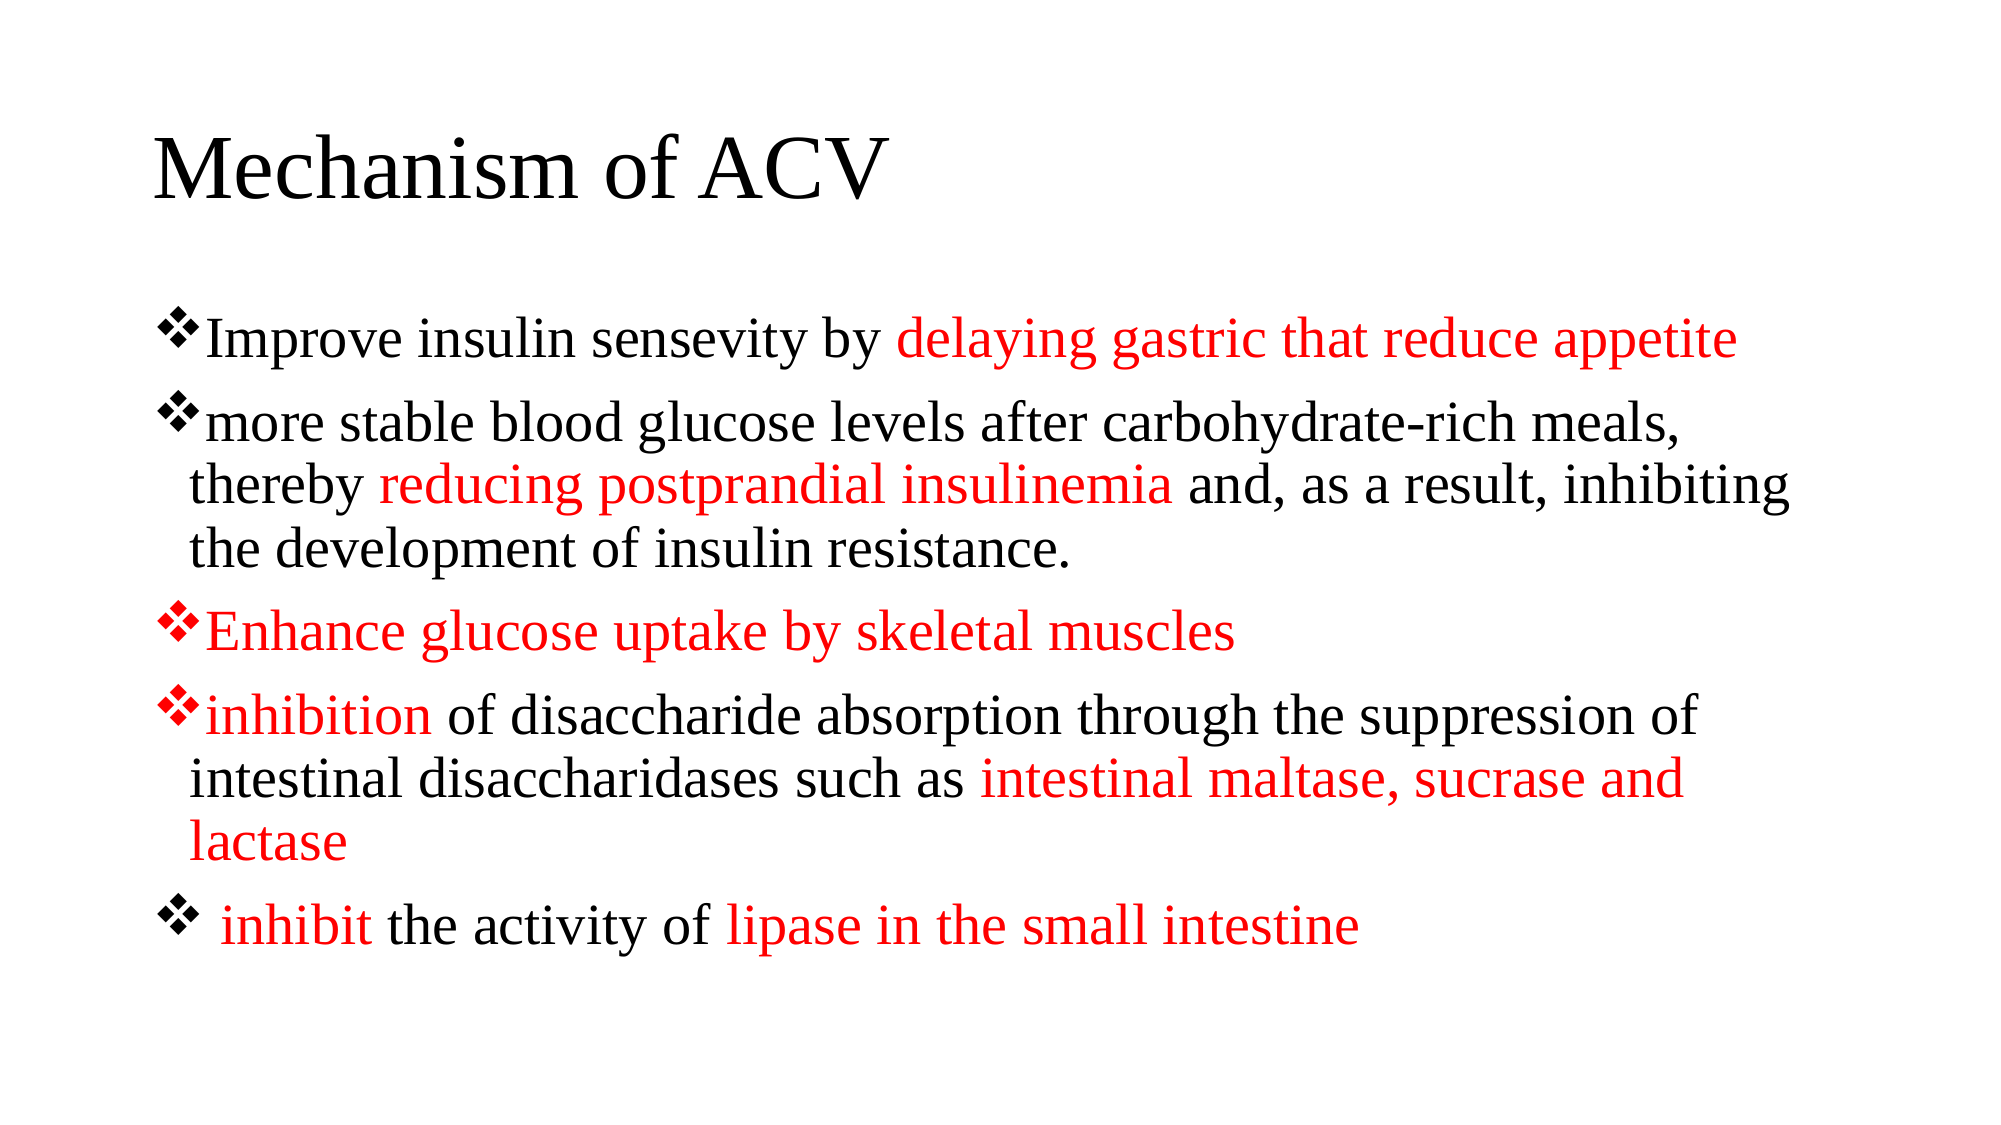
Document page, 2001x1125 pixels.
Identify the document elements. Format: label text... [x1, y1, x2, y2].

list Improve insulin sensevity by delaying gastric that reduce appetite more stable blood glucose levels after carbohydrate-rich meals, thereby reducing postprandial insulinemia and, as a result, inhibiting the development of insulin resistance. Enhance glucose uptake by skeletal muscles inhibition of disaccharide absorption through the suppression of intestinal disaccharidases such as intestinal maltase, sucrase and lactase inhibit the activity of lipase in the small intestine [137, 299, 1863, 1014]
title Mechanism of ACV [137, 59, 1863, 278]
